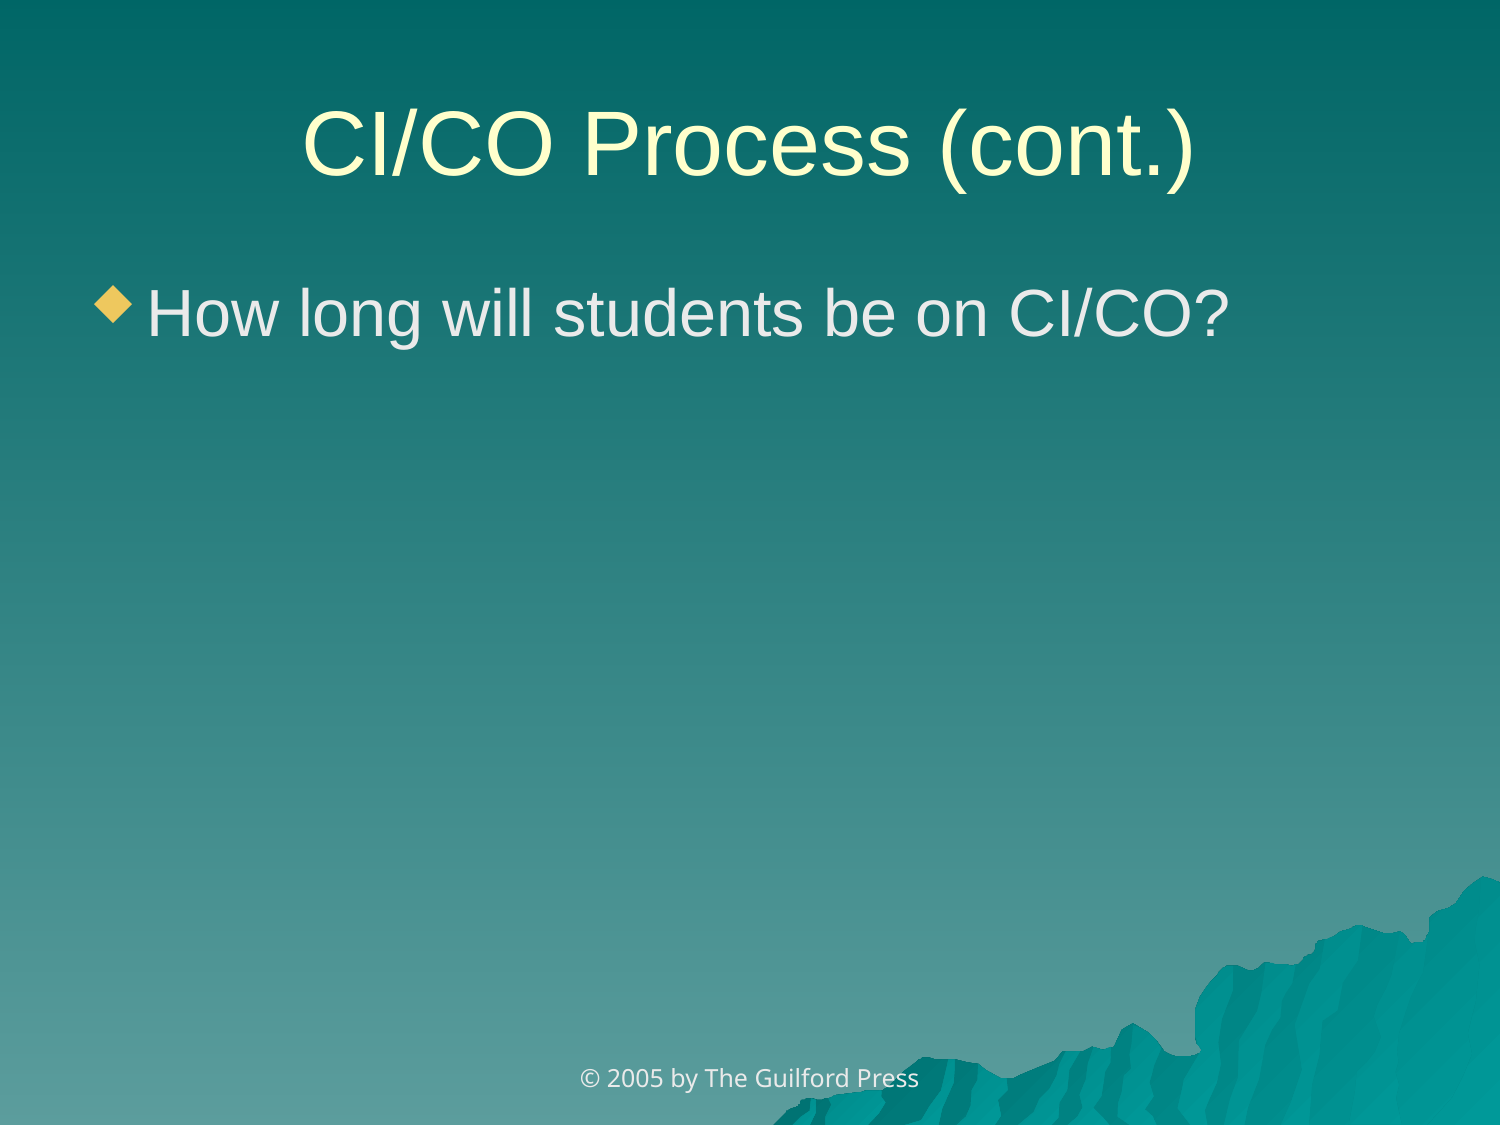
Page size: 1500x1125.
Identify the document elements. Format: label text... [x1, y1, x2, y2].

footer © 2005 by The Guilford Press [512, 1024, 988, 1101]
list How long will students be on CI/CO? [74, 262, 1426, 1006]
title CI/CO Process (cont.) [74, 45, 1426, 233]
